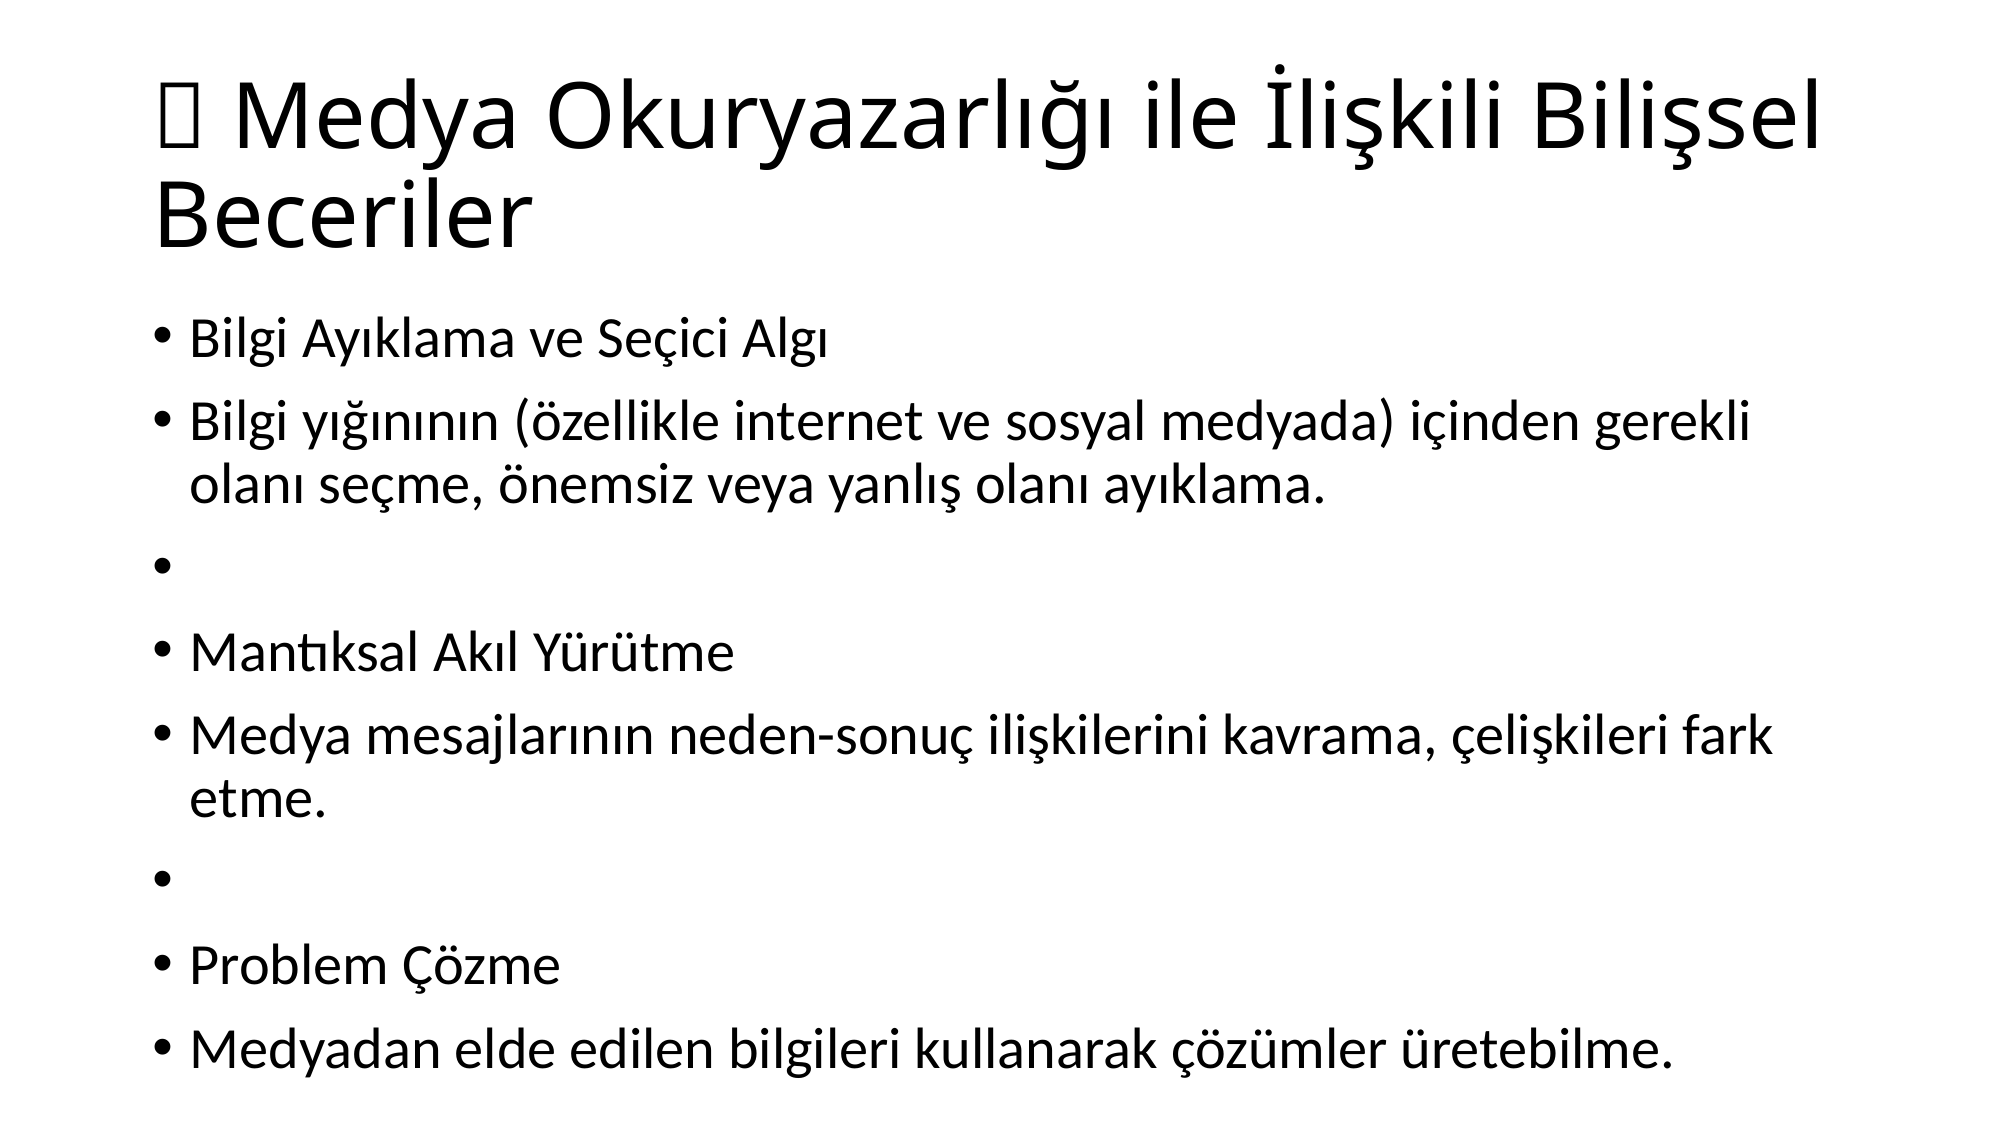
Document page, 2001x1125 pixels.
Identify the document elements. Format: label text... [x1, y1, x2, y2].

list Bilgi Ayıklama ve Seçici Algı Bilgi yığınının (özellikle internet ve sosyal medyada) içinden gerekli olanı seçme, önemsiz veya yanlış olanı ayıklama. Mantıksal Akıl Yürütme Medya mesajlarının neden-sonuç ilişkilerini kavrama, çelişkileri fark etme. Problem Çözme Medyadan elde edilen bilgileri kullanarak çözümler üretebilme. [137, 299, 1863, 1125]
title 📌 Medya Okuryazarlığı ile İlişkili Bilişsel Beceriler [137, 59, 1863, 278]
